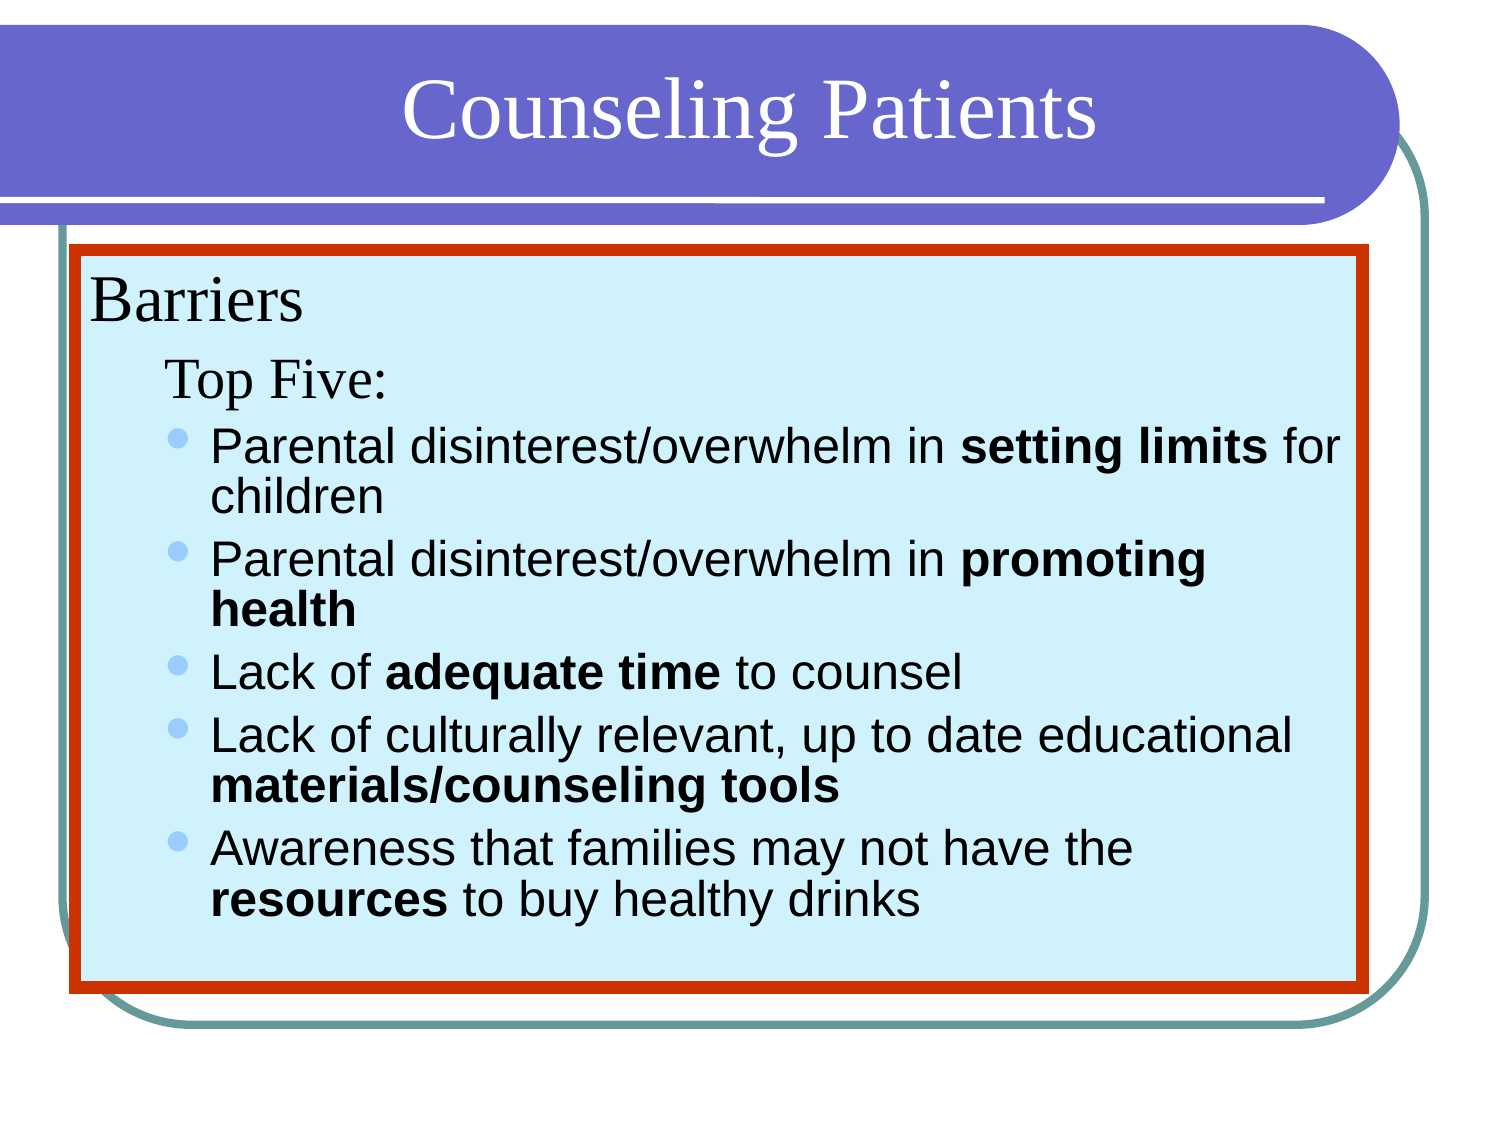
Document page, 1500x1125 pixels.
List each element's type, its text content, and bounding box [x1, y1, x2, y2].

text_box Counseling Patients [112, 12, 1388, 200]
text_box Barriers Top Five: Parental disinterest/overwhelm in setting limits for children Parental disinterest/overwhelm in promoting health Lack of adequate time to counsel Lack of culturally relevant, up to date educational materials/counseling tools Awareness that families may not have the resources to buy healthy drinks [74, 249, 1363, 988]
